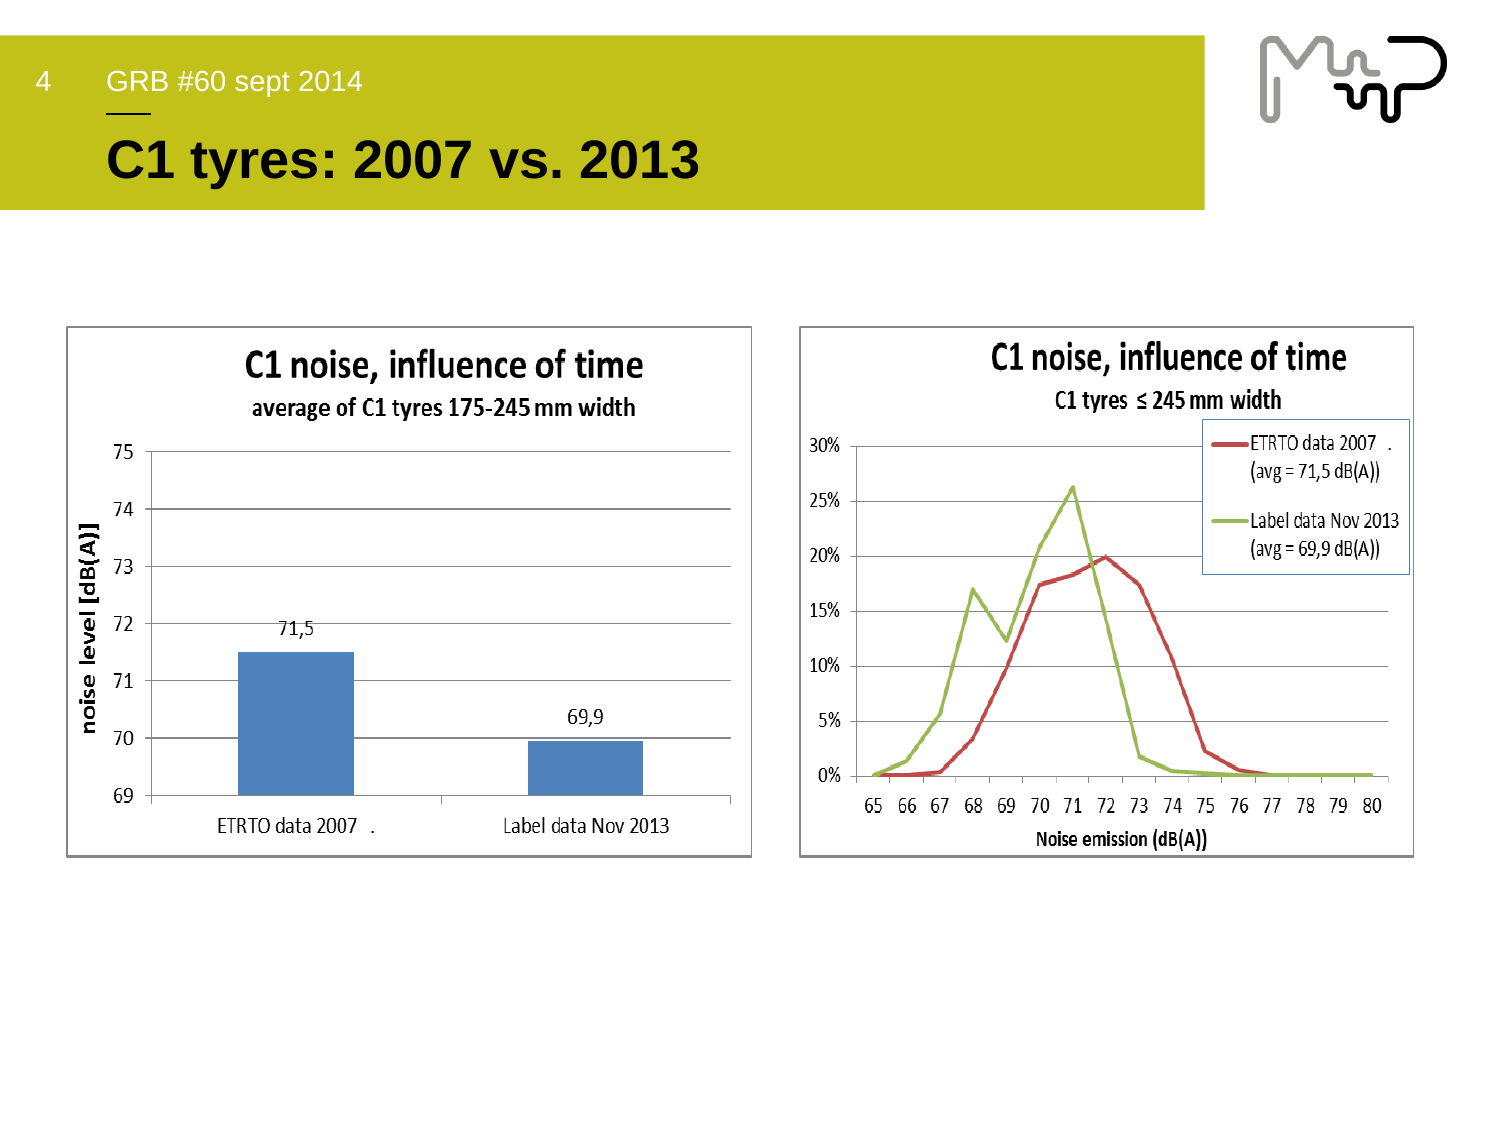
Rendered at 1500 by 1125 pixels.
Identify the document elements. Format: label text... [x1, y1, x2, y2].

picture [65, 326, 752, 859]
title C1 tyres: 2007 vs. 2013 [0, 124, 1205, 210]
footer GRB #60 sept 2014 [0, 62, 1205, 122]
picture [1260, 36, 1447, 123]
slide_number 4 [35, 62, 83, 98]
picture [799, 326, 1415, 859]
